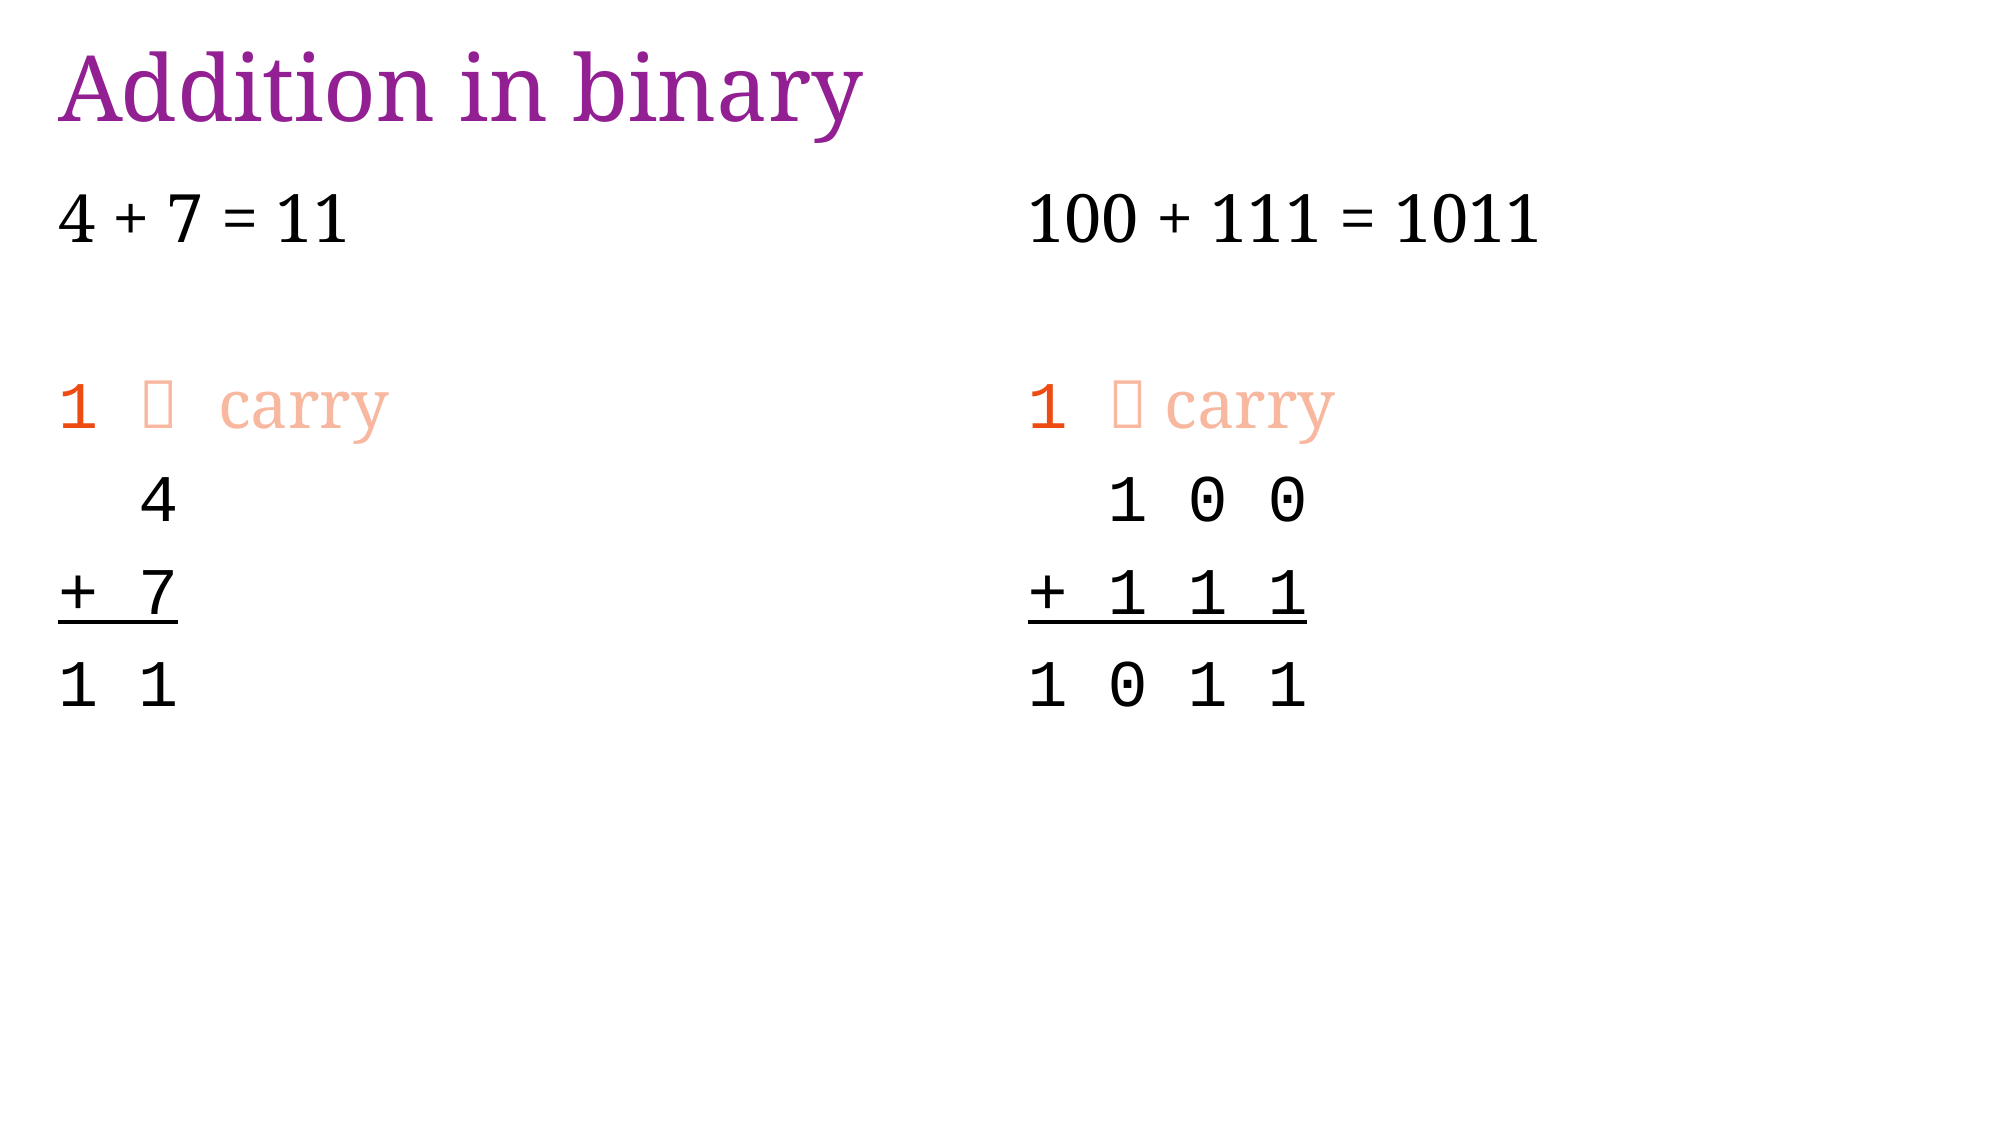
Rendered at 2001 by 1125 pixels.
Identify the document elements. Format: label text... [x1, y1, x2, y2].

title Addition in binary [43, 25, 1953, 158]
list 100 + 111 = 1011 1  carry 1 0 0 + 1 1 1 1 0 1 1 [1012, 177, 1953, 1101]
list 4 + 7 = 11 1  carry 4 + 7 1 1 [43, 177, 988, 1101]
